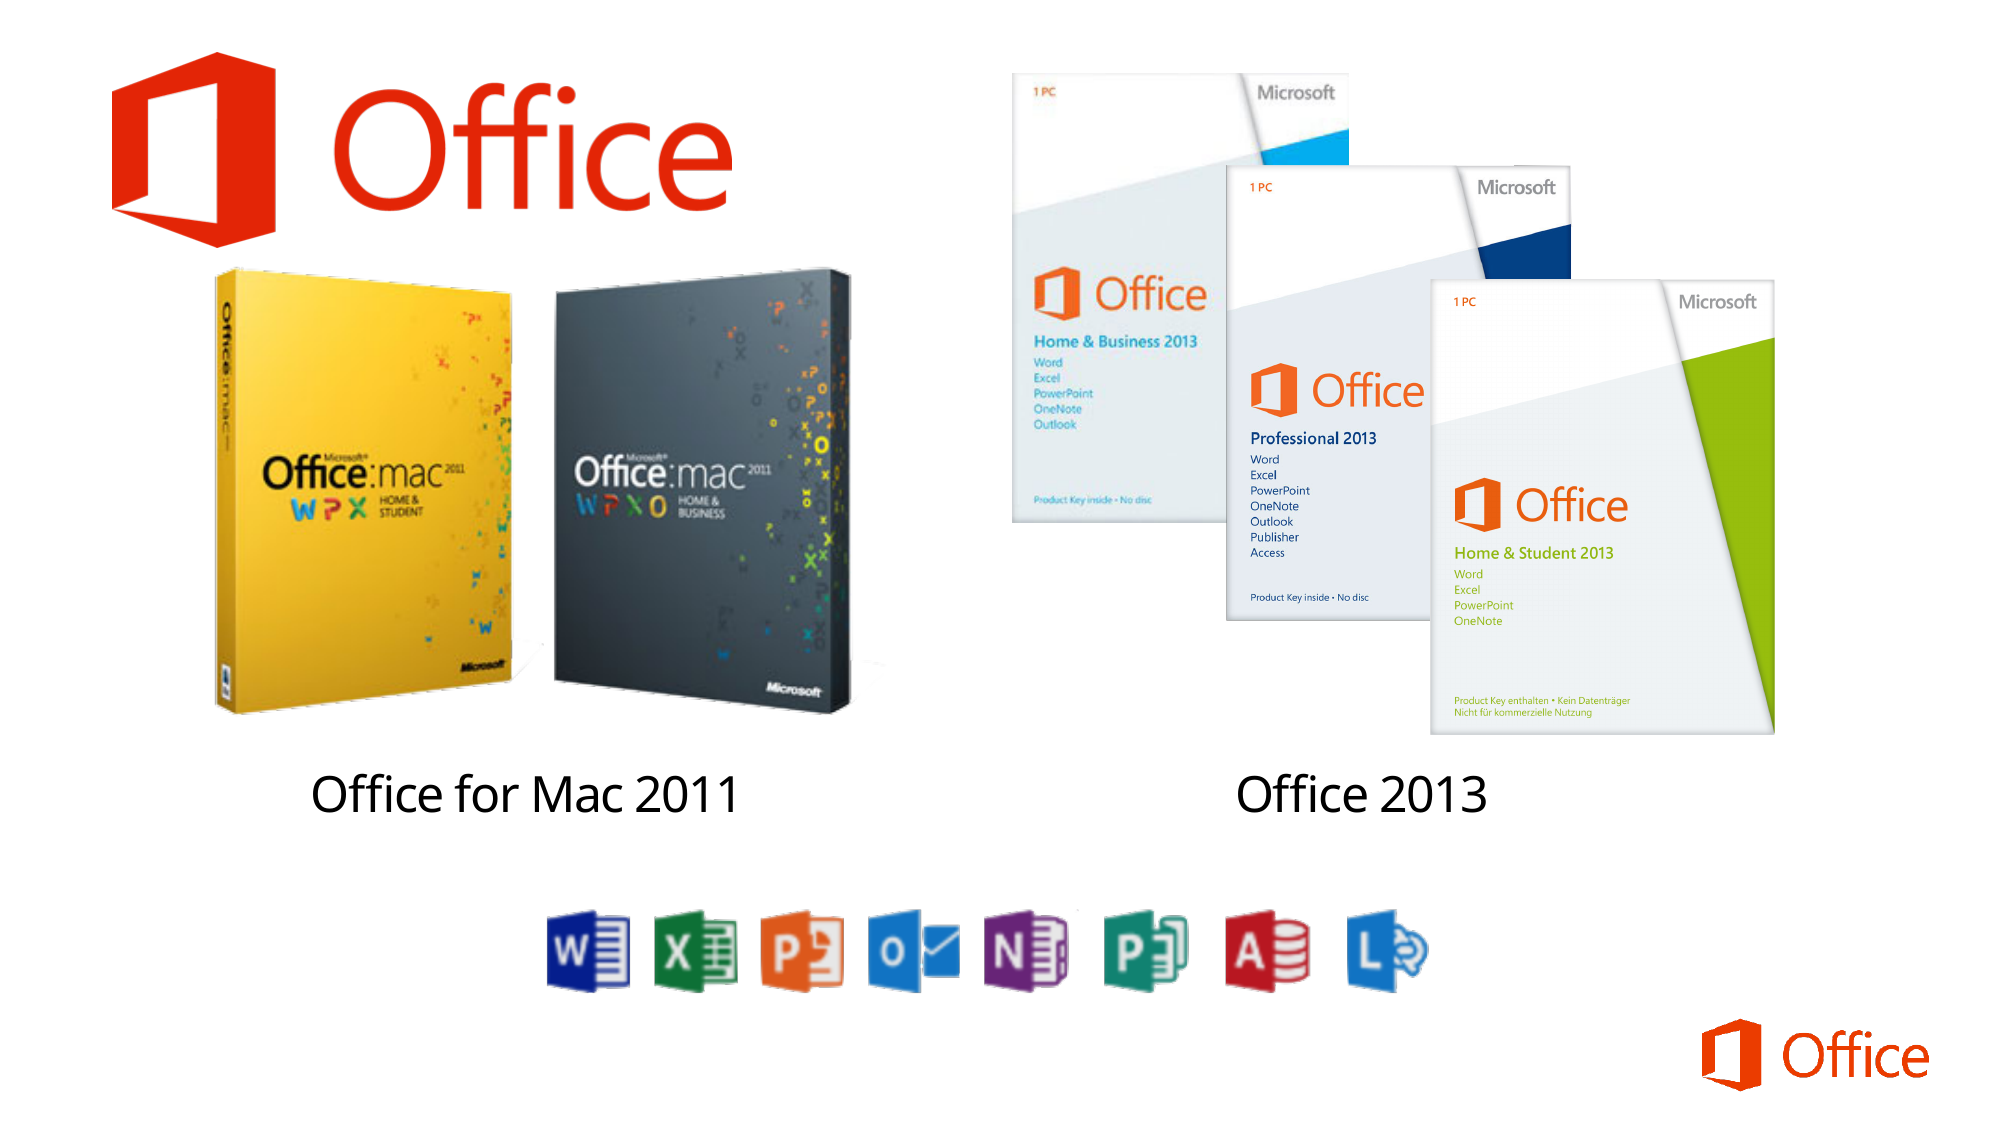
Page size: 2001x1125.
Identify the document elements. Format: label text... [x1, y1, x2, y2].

picture [1012, 73, 1775, 735]
text_box Office 2013 [1235, 762, 1490, 823]
picture [98, 51, 1455, 1018]
picture [1670, 987, 1960, 1122]
